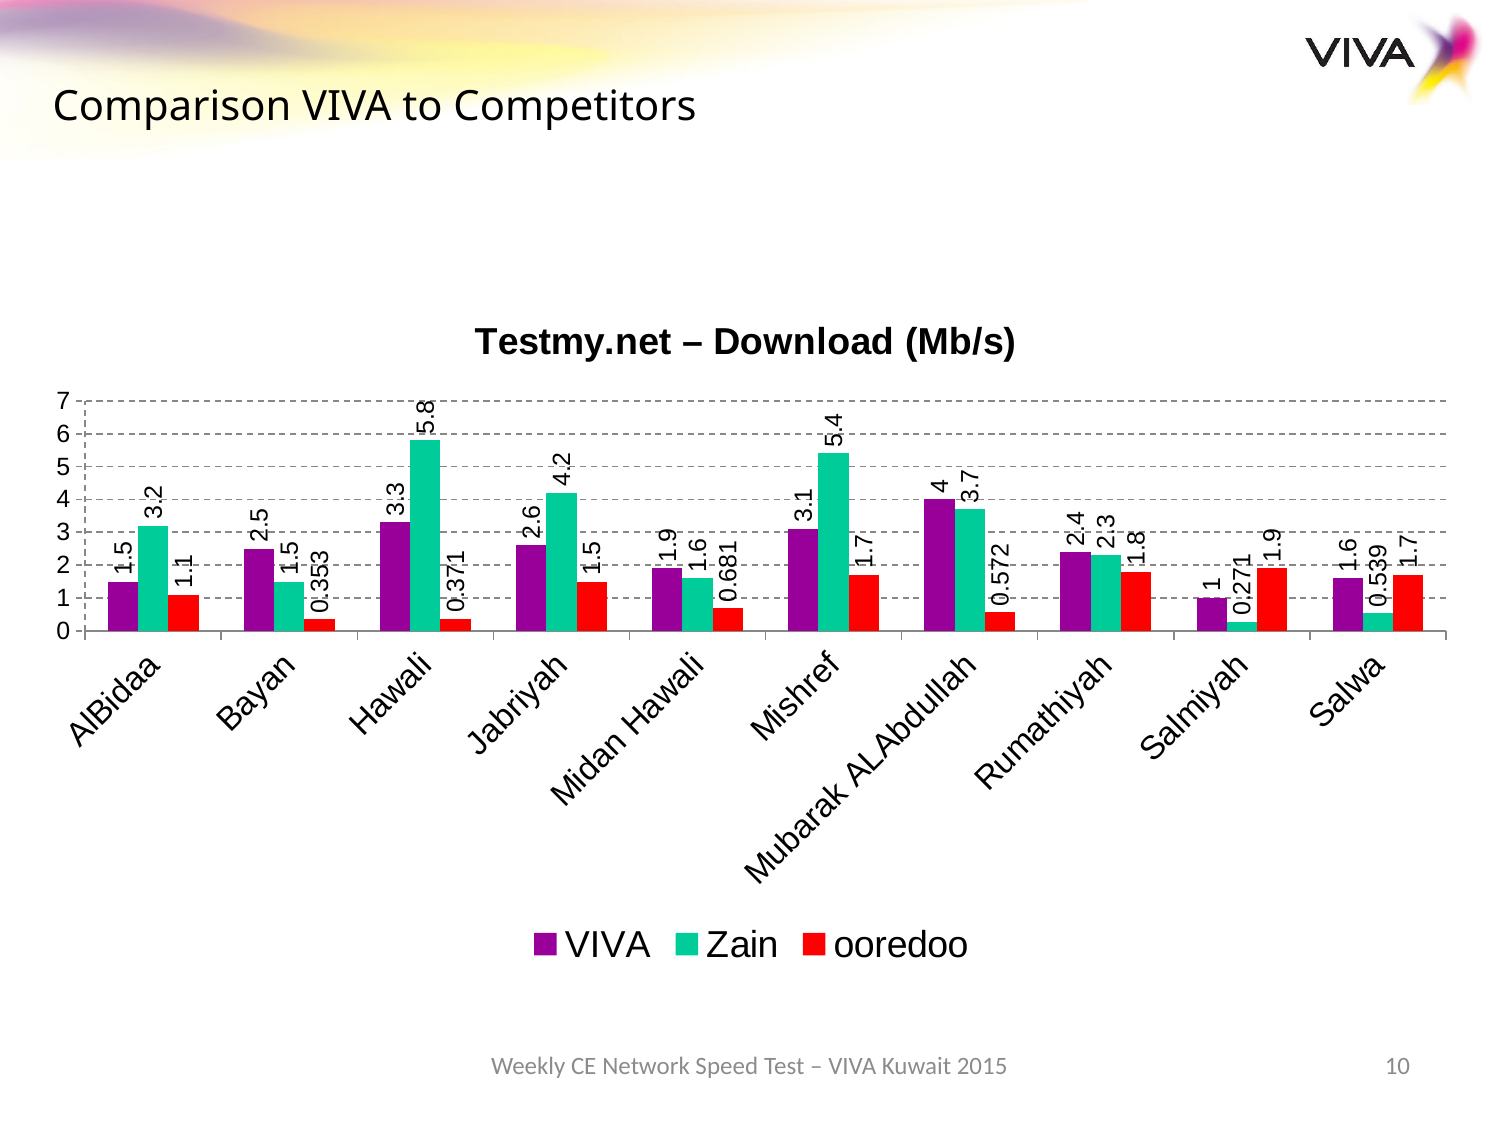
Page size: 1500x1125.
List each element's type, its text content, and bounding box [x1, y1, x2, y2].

text_box Comparison VIVA to Competitors [37, 24, 1278, 184]
text_box 10 [1074, 1042, 1425, 1103]
text_box Weekly CE Network Speed Test – VIVA Kuwait 2015 [205, 1042, 1074, 1103]
picture [1300, 12, 1485, 105]
picture [0, 0, 1089, 160]
chart [27, 287, 1476, 974]
